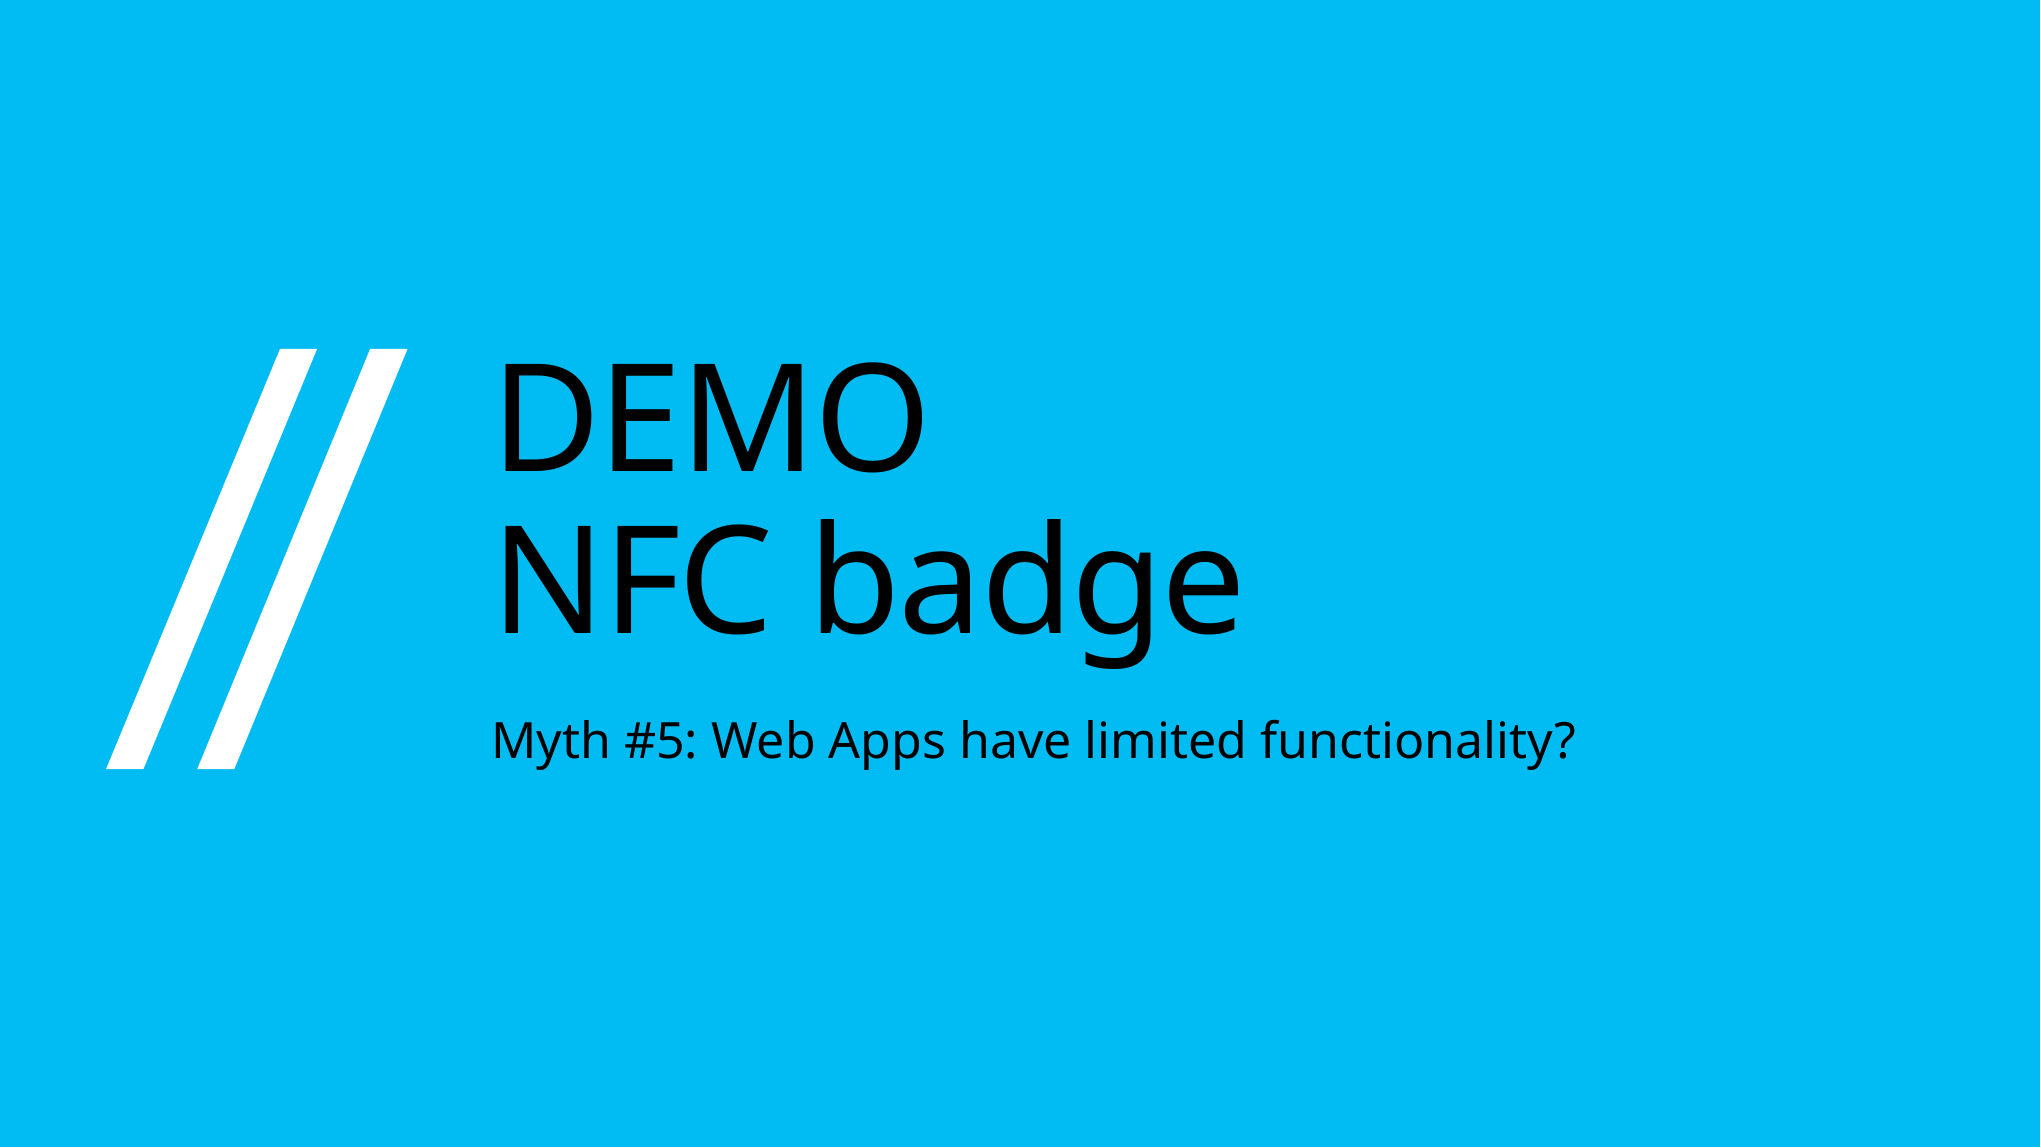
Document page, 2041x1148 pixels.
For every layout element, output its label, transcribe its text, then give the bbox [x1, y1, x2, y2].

title DEMO NFC badge [467, 326, 1725, 699]
list Myth #5: Web Apps have limited functionality? [467, 699, 2041, 1000]
